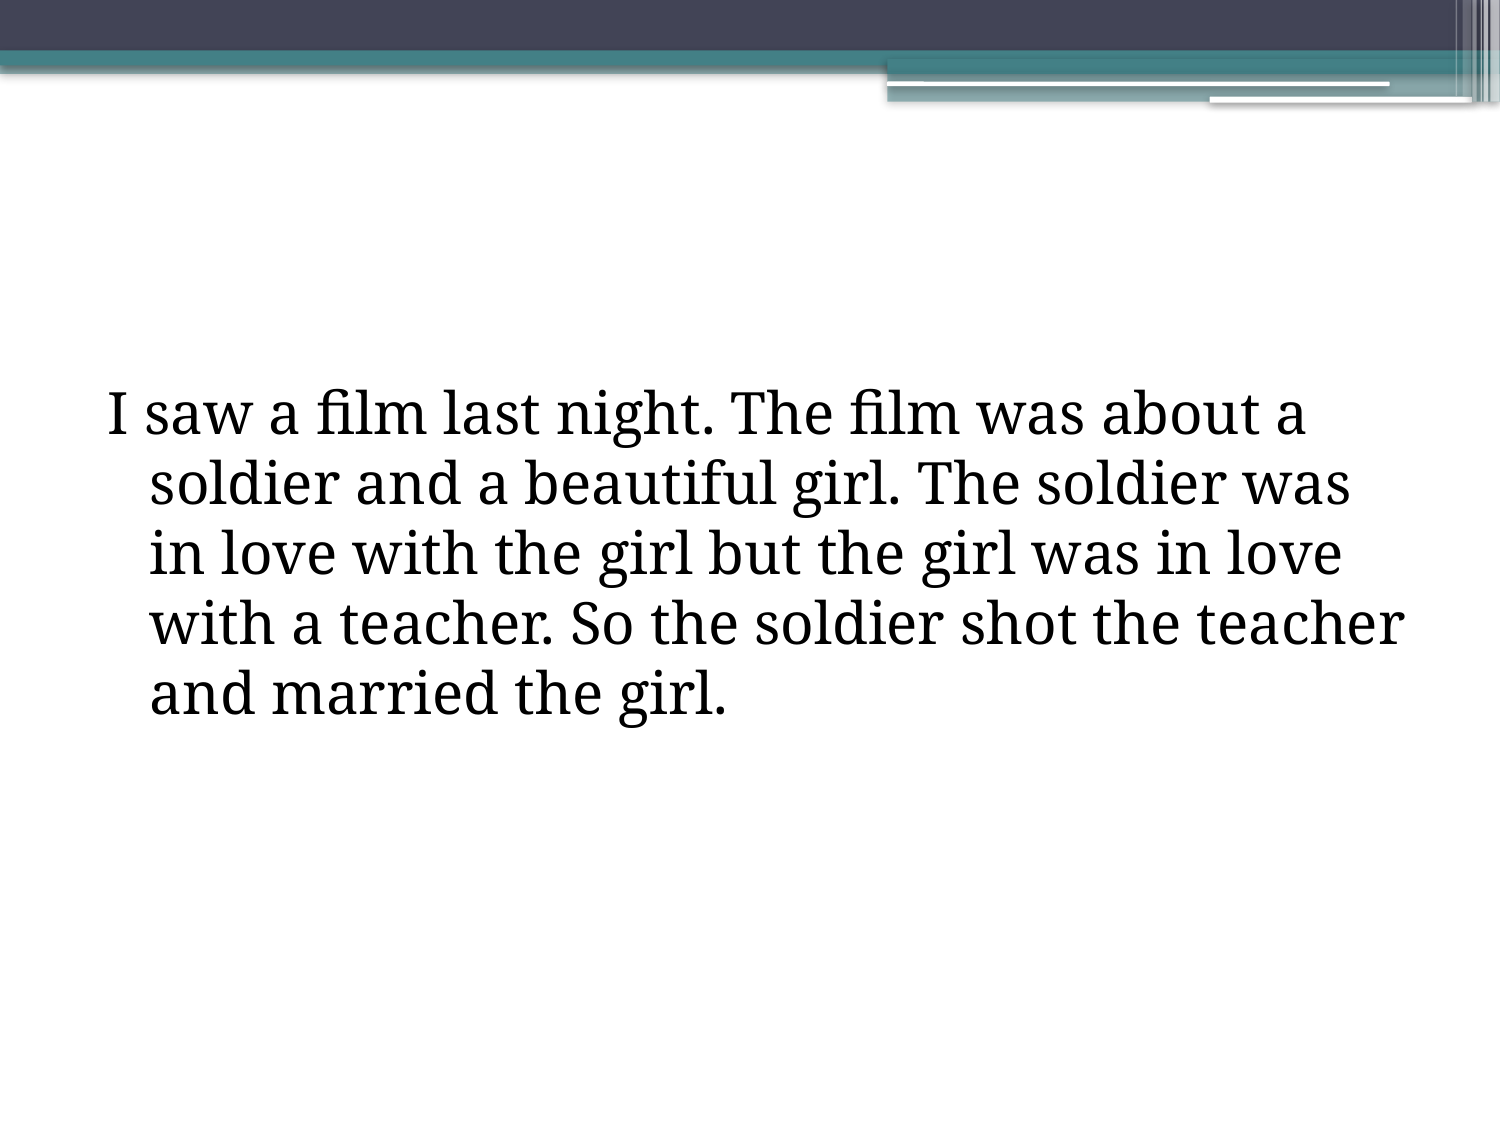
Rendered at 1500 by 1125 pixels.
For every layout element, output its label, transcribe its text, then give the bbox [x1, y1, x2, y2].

list I saw a film last night. The film was about a soldier and a beautiful girl. The soldier was in love with the girl but the girl was in love with a teacher. So the soldier shot the teacher and married the girl. [75, 368, 1425, 1079]
